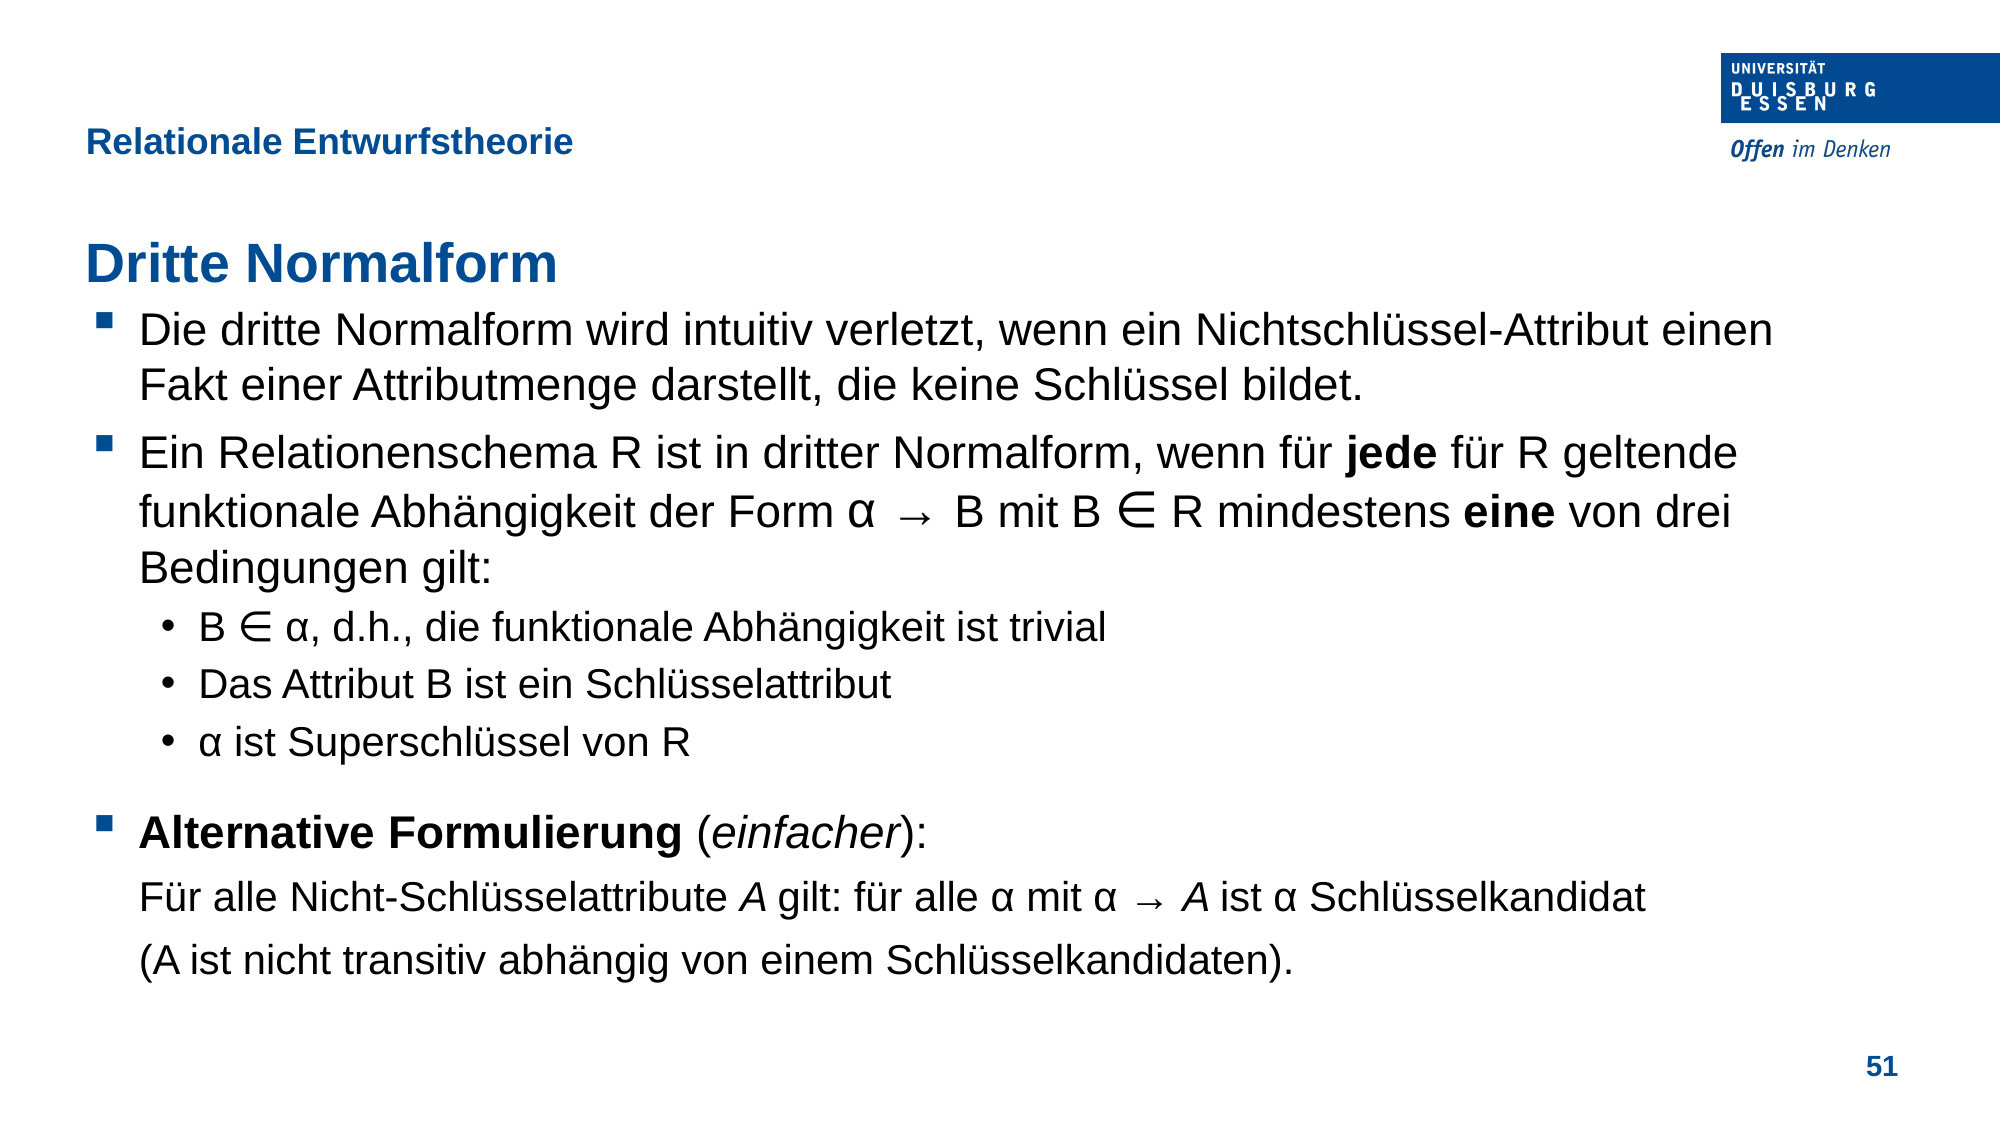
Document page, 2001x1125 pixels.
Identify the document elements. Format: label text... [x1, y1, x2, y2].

slide_number 51 [1677, 1039, 1914, 1081]
list Relationale Entwurfstheorie [85, 122, 1694, 163]
picture [1721, 53, 2000, 162]
list Dritte Normalform [85, 227, 1825, 292]
list Die dritte Normalform wird intuitiv verletzt, wenn ein Nichtschlüssel-Attribut einen Fakt einer Attributmenge darstellt, die keine Schlüssel bildet. Ein Relationenschema R ist in dritter Normalform, wenn für jede für R geltende funktionale Abhängigkeit der Form α → B mit B ∈ R mindestens eine von drei Bedingungen gilt: B ∈ α, d.h., die funktionale Abhängigkeit ist trivial Das Attribut B ist ein Schlüsselattribut α ist Superschlüssel von R Alternative Formulierung (einfacher): Für alle Nicht-Schlüsselattribute A gilt: für alle α mit α → A ist α Schlüsselkandidat (A ist nicht transitiv abhängig von einem Schlüsselkandidaten). [85, 292, 1825, 946]
